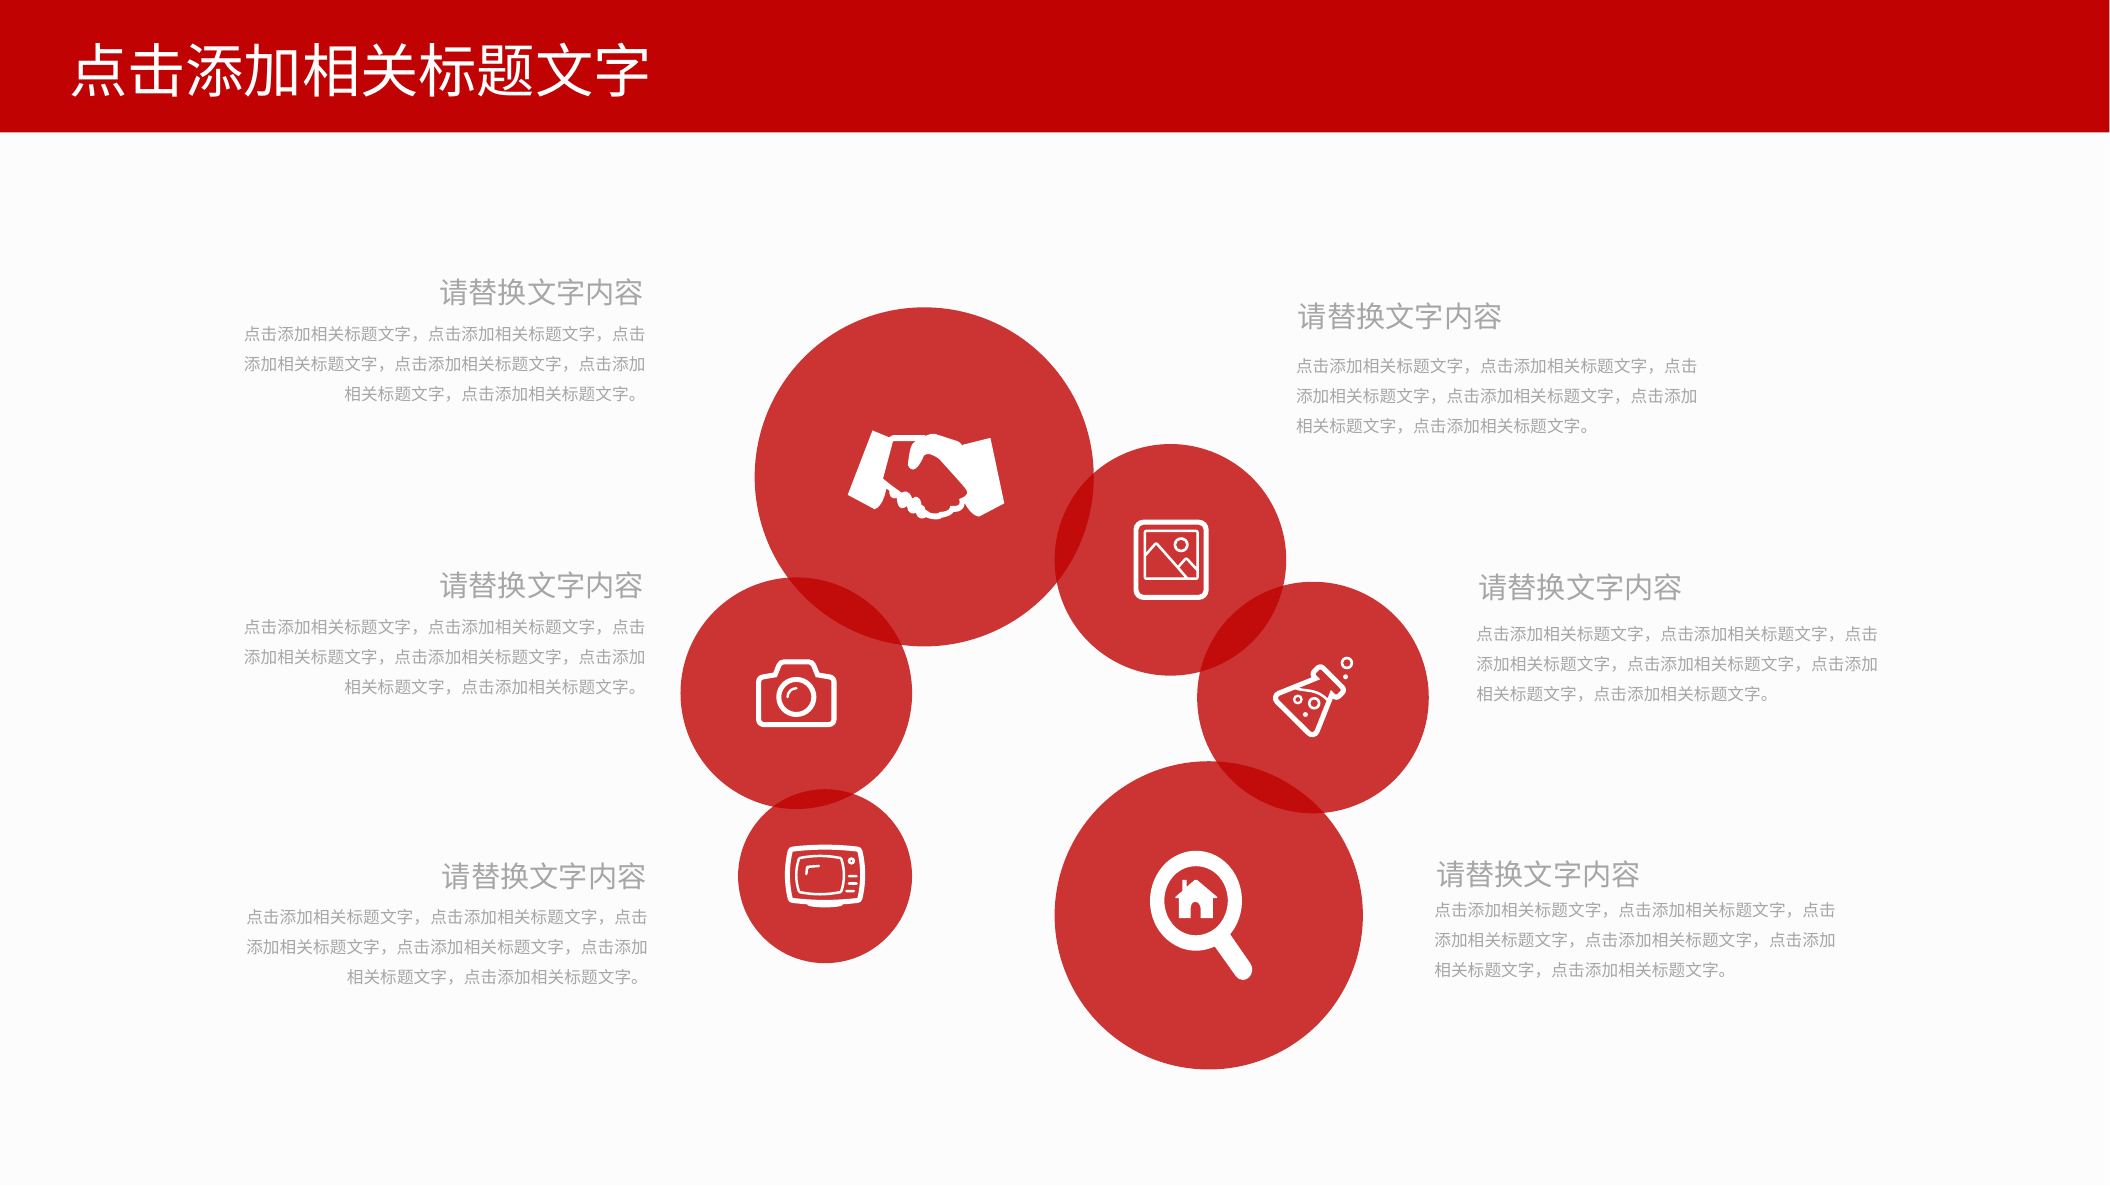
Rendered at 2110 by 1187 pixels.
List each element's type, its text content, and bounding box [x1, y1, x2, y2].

text_box 点击添加相关标题文字 [54, 26, 667, 112]
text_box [754, 307, 1094, 647]
text_box 点击添加相关标题文字，点击添加相关标题文字，点击添加相关标题文字，点击添加相关标题文字，点击添加相关标题文字，点击添加相关标题文字。 [224, 599, 660, 704]
text_box 请替换文字内容 [1282, 283, 1681, 341]
text_box 点击添加相关标题文字，点击添加相关标题文字，点击添加相关标题文字，点击添加相关标题文字，点击添加相关标题文字，点击添加相关标题文字。 [1281, 338, 1717, 443]
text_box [738, 789, 913, 964]
text_box 请替换文字内容 [263, 843, 663, 901]
text_box 请替换文字内容 [1420, 841, 1819, 899]
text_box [1054, 444, 1287, 676]
text_box 请替换文字内容 [1462, 554, 1862, 613]
text_box 点击添加相关标题文字，点击添加相关标题文字，点击添加相关标题文字，点击添加相关标题文字，点击添加相关标题文字，点击添加相关标题文字。 [1462, 606, 1898, 711]
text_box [1054, 761, 1363, 1070]
text_box 点击添加相关标题文字，点击添加相关标题文字，点击添加相关标题文字，点击添加相关标题文字，点击添加相关标题文字，点击添加相关标题文字。 [227, 890, 663, 995]
text_box 请替换文字内容 [261, 259, 661, 318]
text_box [1197, 581, 1429, 814]
text_box 点击添加相关标题文字，点击添加相关标题文字，点击添加相关标题文字，点击添加相关标题文字，点击添加相关标题文字，点击添加相关标题文字。 [1420, 883, 1856, 988]
text_box 点击添加相关标题文字，点击添加相关标题文字，点击添加相关标题文字，点击添加相关标题文字，点击添加相关标题文字，点击添加相关标题文字。 [224, 306, 660, 411]
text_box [680, 577, 913, 809]
text_box 请替换文字内容 [261, 552, 661, 611]
